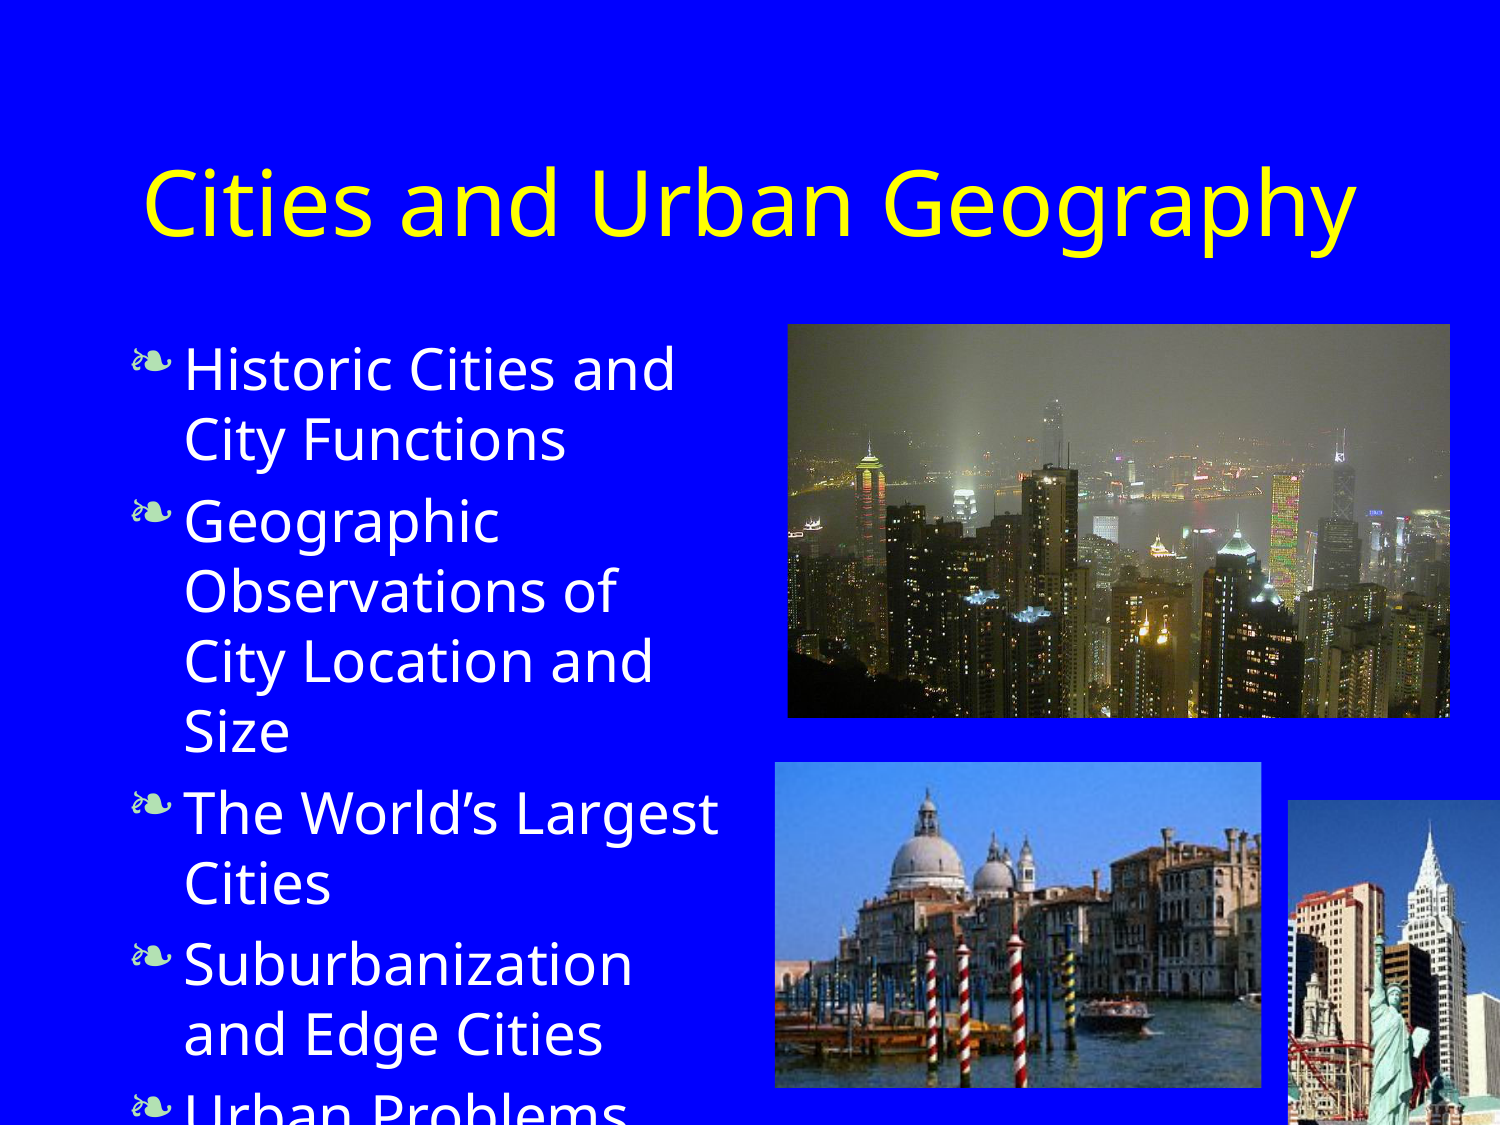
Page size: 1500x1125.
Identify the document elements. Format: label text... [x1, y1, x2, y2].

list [1287, 799, 1500, 1125]
title Cities and Urban Geography [112, 74, 1388, 263]
list Historic Cities and City Functions Geographic Observations of City Location and Size The World’s Largest Cities Suburbanization and Edge Cities Urban Problems [112, 324, 738, 1001]
picture [787, 324, 1451, 719]
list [774, 762, 1262, 1088]
